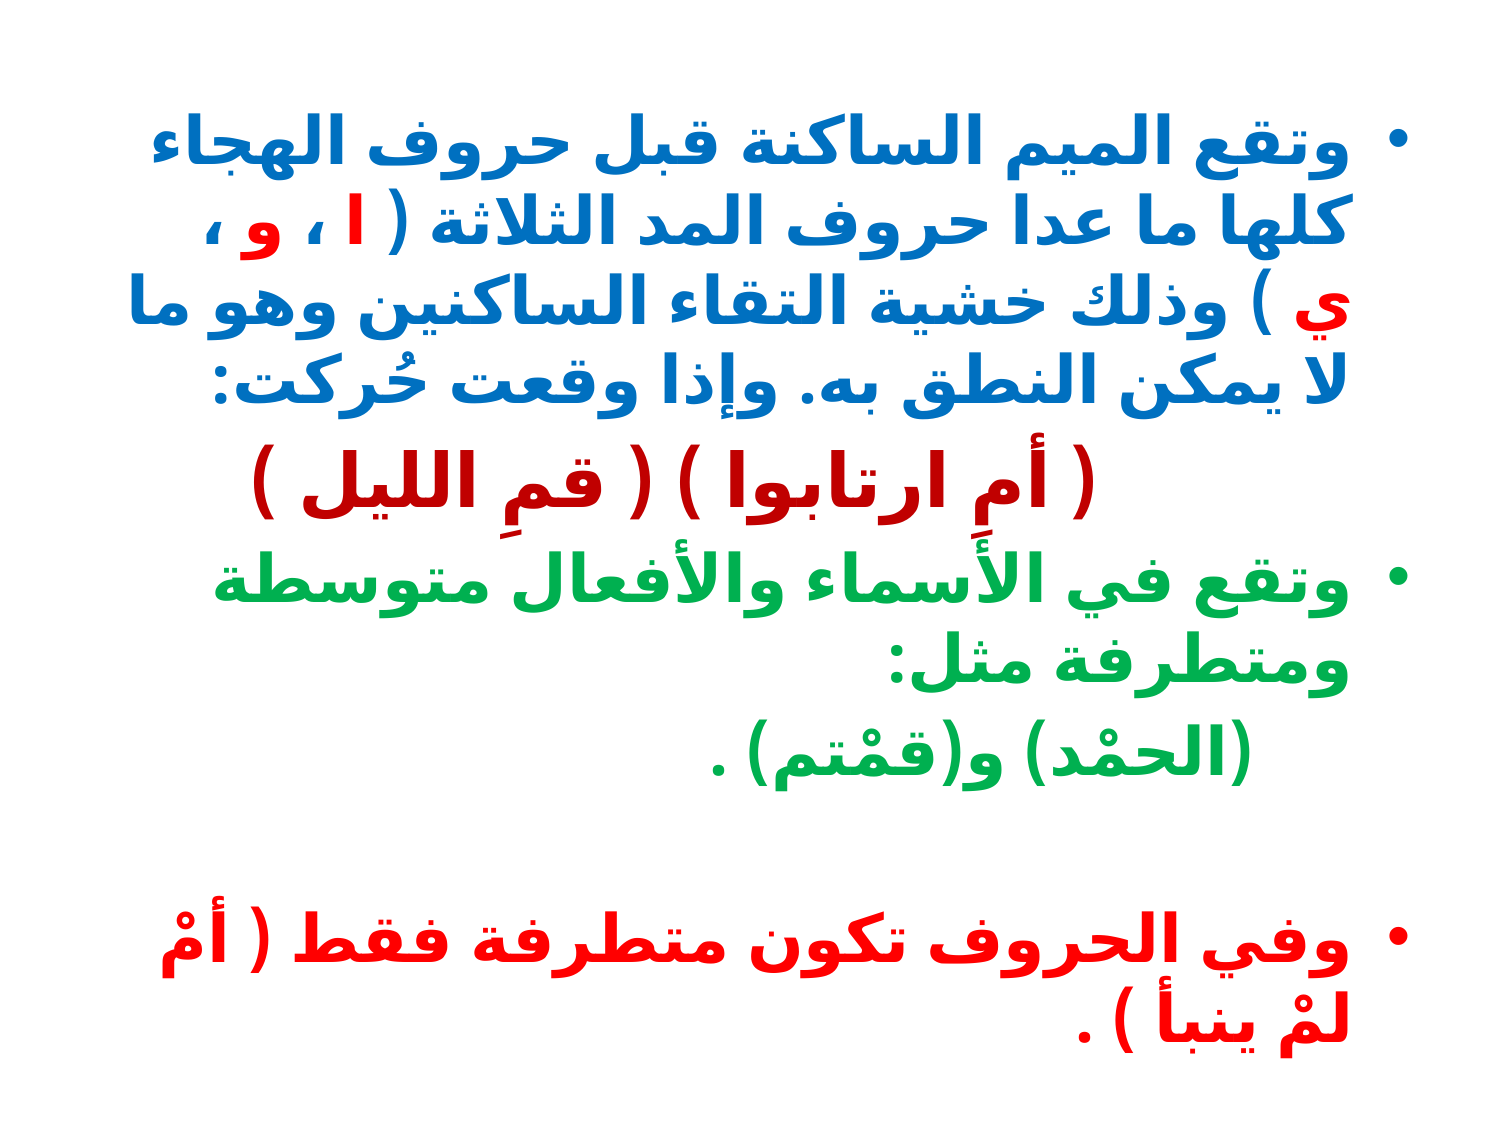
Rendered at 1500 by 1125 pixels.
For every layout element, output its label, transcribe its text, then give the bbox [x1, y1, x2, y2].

list وتقع الميم الساكنة قبل حروف الهجاء كلها ما عدا حروف المد الثلاثة ( ا ، و ، ي ) وذلك خشية التقاء الساكنين وهو ما لا يمكن النطق به. وإذا وقعت حُركت: ( أمِ ارتابوا ) ( قمِ الليل ) وتقع في الأسماء والأفعال متوسطة ومتطرفة مثل: (الحمْد) و(قمْتم) . وفي الحروف تكون متطرفة فقط ( أمْ لمْ ينبأ ) . [75, 90, 1425, 1005]
